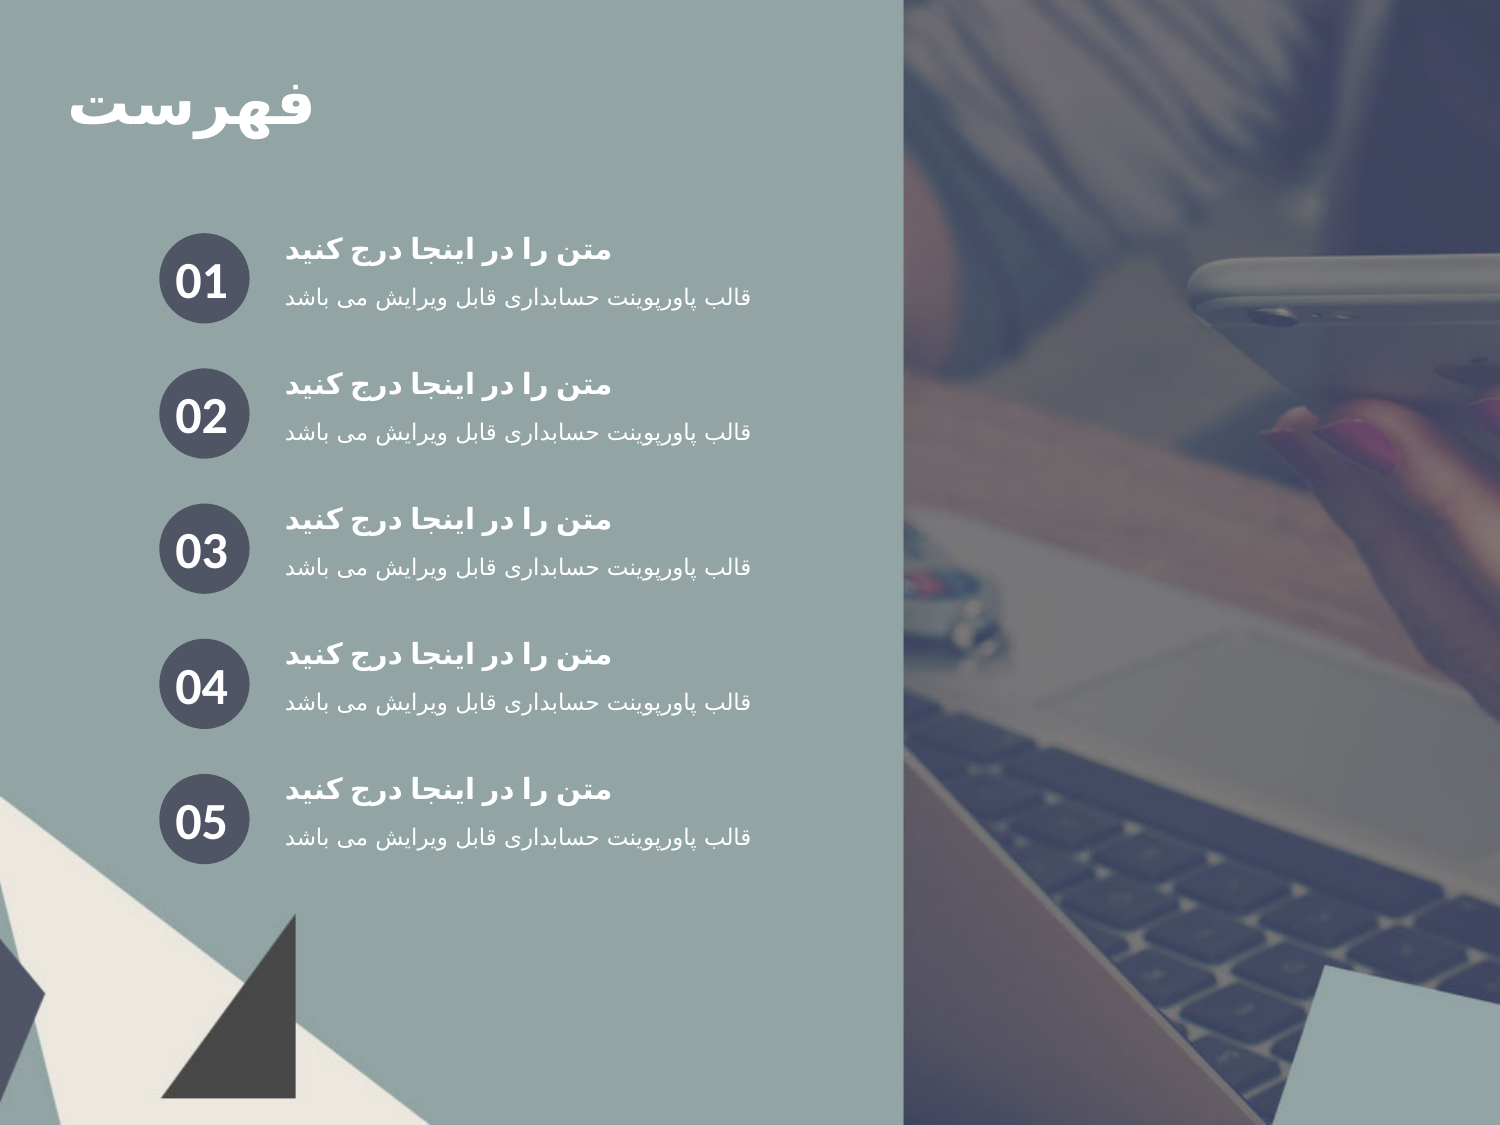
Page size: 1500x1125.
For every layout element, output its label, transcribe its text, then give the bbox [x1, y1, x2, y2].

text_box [159, 357, 903, 459]
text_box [159, 763, 903, 865]
text_box فهرست [53, 54, 467, 145]
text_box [159, 222, 903, 324]
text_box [159, 627, 903, 730]
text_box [159, 492, 903, 595]
picture [0, 0, 1500, 1125]
